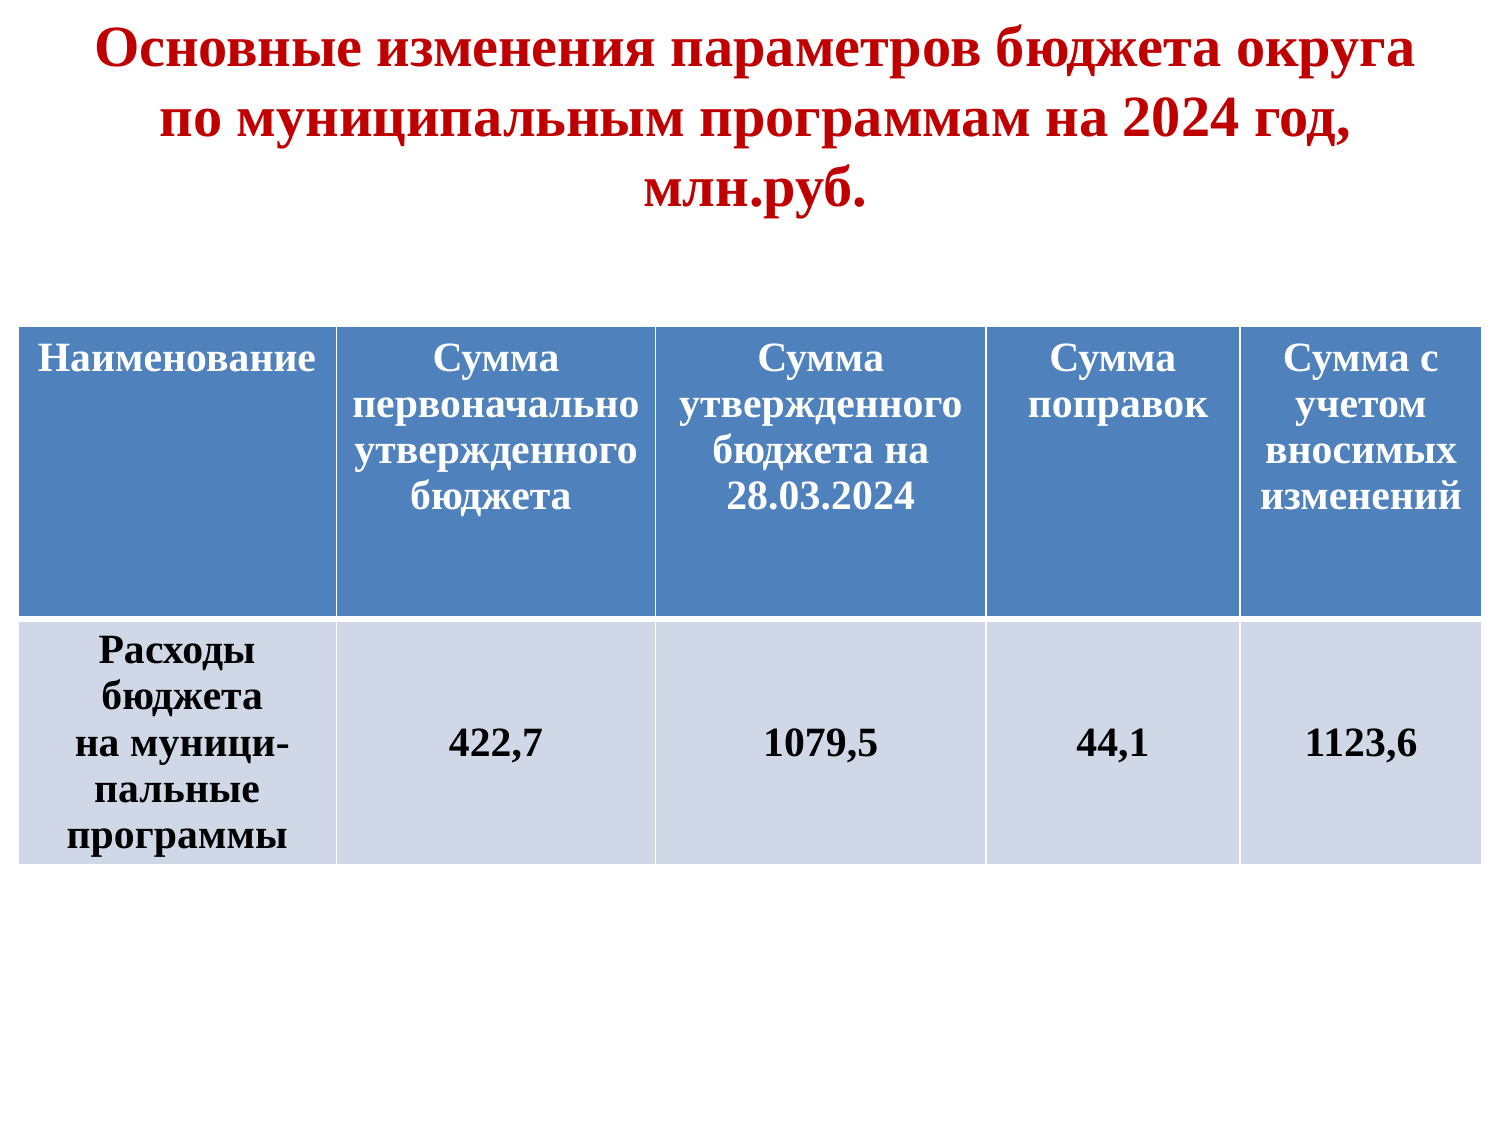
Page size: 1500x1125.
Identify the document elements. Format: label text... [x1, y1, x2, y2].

table_header Наименование [19, 327, 336, 616]
table_cell 1079,5 [656, 622, 985, 864]
table_header Сумма поправок [987, 327, 1239, 616]
table_cell 422,7 [337, 622, 655, 864]
table_cell 44,1 [987, 622, 1239, 864]
table_header Сумма с учетом вносимых изменений [1241, 327, 1481, 616]
title Основные изменения параметров бюджета округа по муниципальным программам на 2024 год, млн.руб. [41, 3, 1470, 223]
table_header Сумма утвержденного бюджета на 28.03.2024 [656, 327, 985, 616]
table_cell 1123,6 [1241, 622, 1481, 864]
table_header Сумма первоначально утвержденного бюджета [337, 327, 655, 616]
table_cell Расходы бюджета на муници-пальные программы [19, 622, 336, 864]
